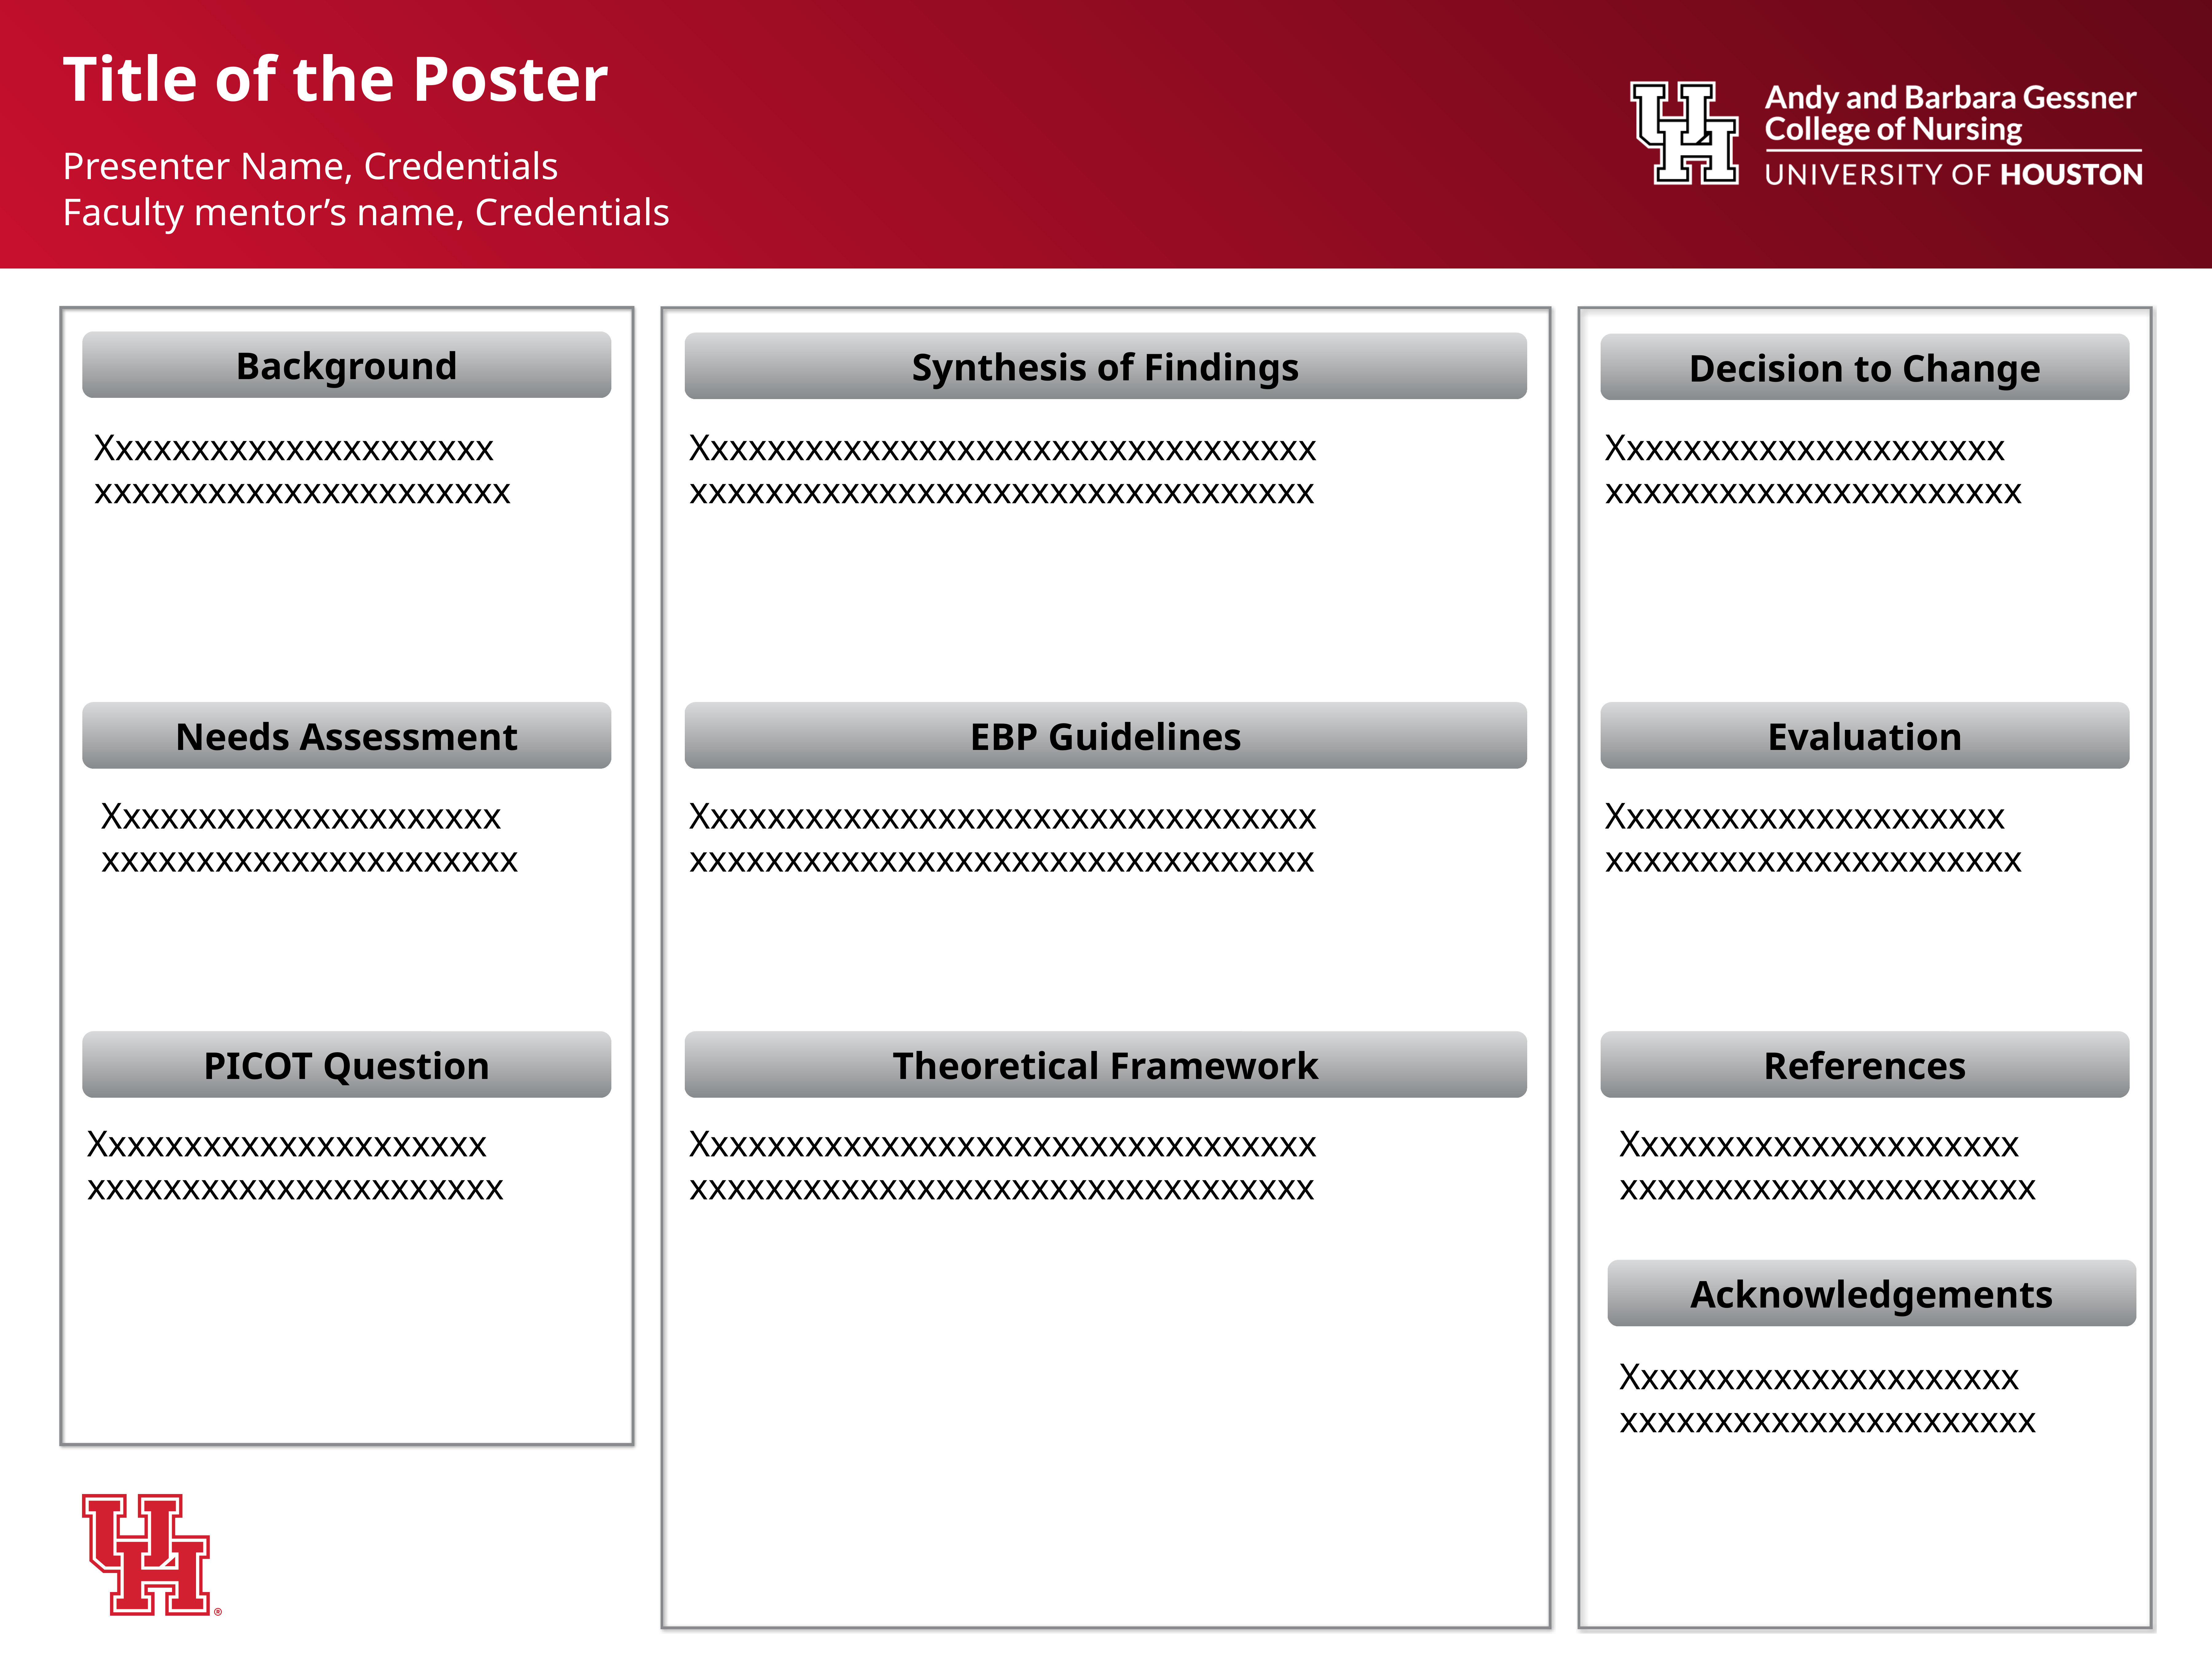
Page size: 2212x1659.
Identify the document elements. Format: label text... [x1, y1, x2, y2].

text_box Decision to Change [1600, 333, 2130, 400]
text_box Xxxxxxxxxxxxxxxxxxxxx xxxxxxxxxxxxxxxxxxxxxx [1601, 422, 2115, 513]
text_box Theoretical Framework [684, 1031, 1528, 1098]
title Title of the Poster [57, 13, 733, 117]
text_box Xxxxxxxxxxxxxxxxxxxxx xxxxxxxxxxxxxxxxxxxxxx [1615, 1118, 2130, 1209]
text_box Xxxxxxxxxxxxxxxxxxxxx xxxxxxxxxxxxxxxxxxxxxx [89, 422, 604, 513]
text_box Acknowledgements [1607, 1259, 2137, 1327]
text_box Xxxxxxxxxxxxxxxxxxxxx xxxxxxxxxxxxxxxxxxxxxx [1615, 1351, 2130, 1442]
text_box Needs Assessment [82, 702, 612, 769]
text_box [61, 307, 633, 1445]
text_box [661, 307, 1551, 1628]
text_box EBP Guidelines [684, 702, 1528, 769]
subtitle Presenter Name, Credentials Faculty mentor’s name, Credentials [57, 138, 834, 242]
text_box PICOT Question [82, 1031, 612, 1098]
text_box [1579, 307, 2151, 1628]
text_box Xxxxxxxxxxxxxxxxxxxxx xxxxxxxxxxxxxxxxxxxxxx [1601, 790, 2115, 881]
text_box Xxxxxxxxxxxxxxxxxxxxx xxxxxxxxxxxxxxxxxxxxxx [82, 1118, 597, 1209]
text_box Synthesis of Findings [684, 332, 1528, 399]
text_box Xxxxxxxxxxxxxxxxxxxxx xxxxxxxxxxxxxxxxxxxxxx [97, 790, 611, 881]
picture [1621, 56, 2197, 212]
text_box References [1600, 1031, 2130, 1098]
text_box Xxxxxxxxxxxxxxxxxxxxxxxxxxxxxxxxx xxxxxxxxxxxxxxxxxxxxxxxxxxxxxxxxx [684, 1118, 1528, 1209]
picture [82, 1494, 222, 1616]
text_box Evaluation [1600, 702, 2130, 769]
text_box Background [82, 331, 612, 398]
text_box Xxxxxxxxxxxxxxxxxxxxxxxxxxxxxxxxx xxxxxxxxxxxxxxxxxxxxxxxxxxxxxxxxx [684, 790, 1528, 881]
